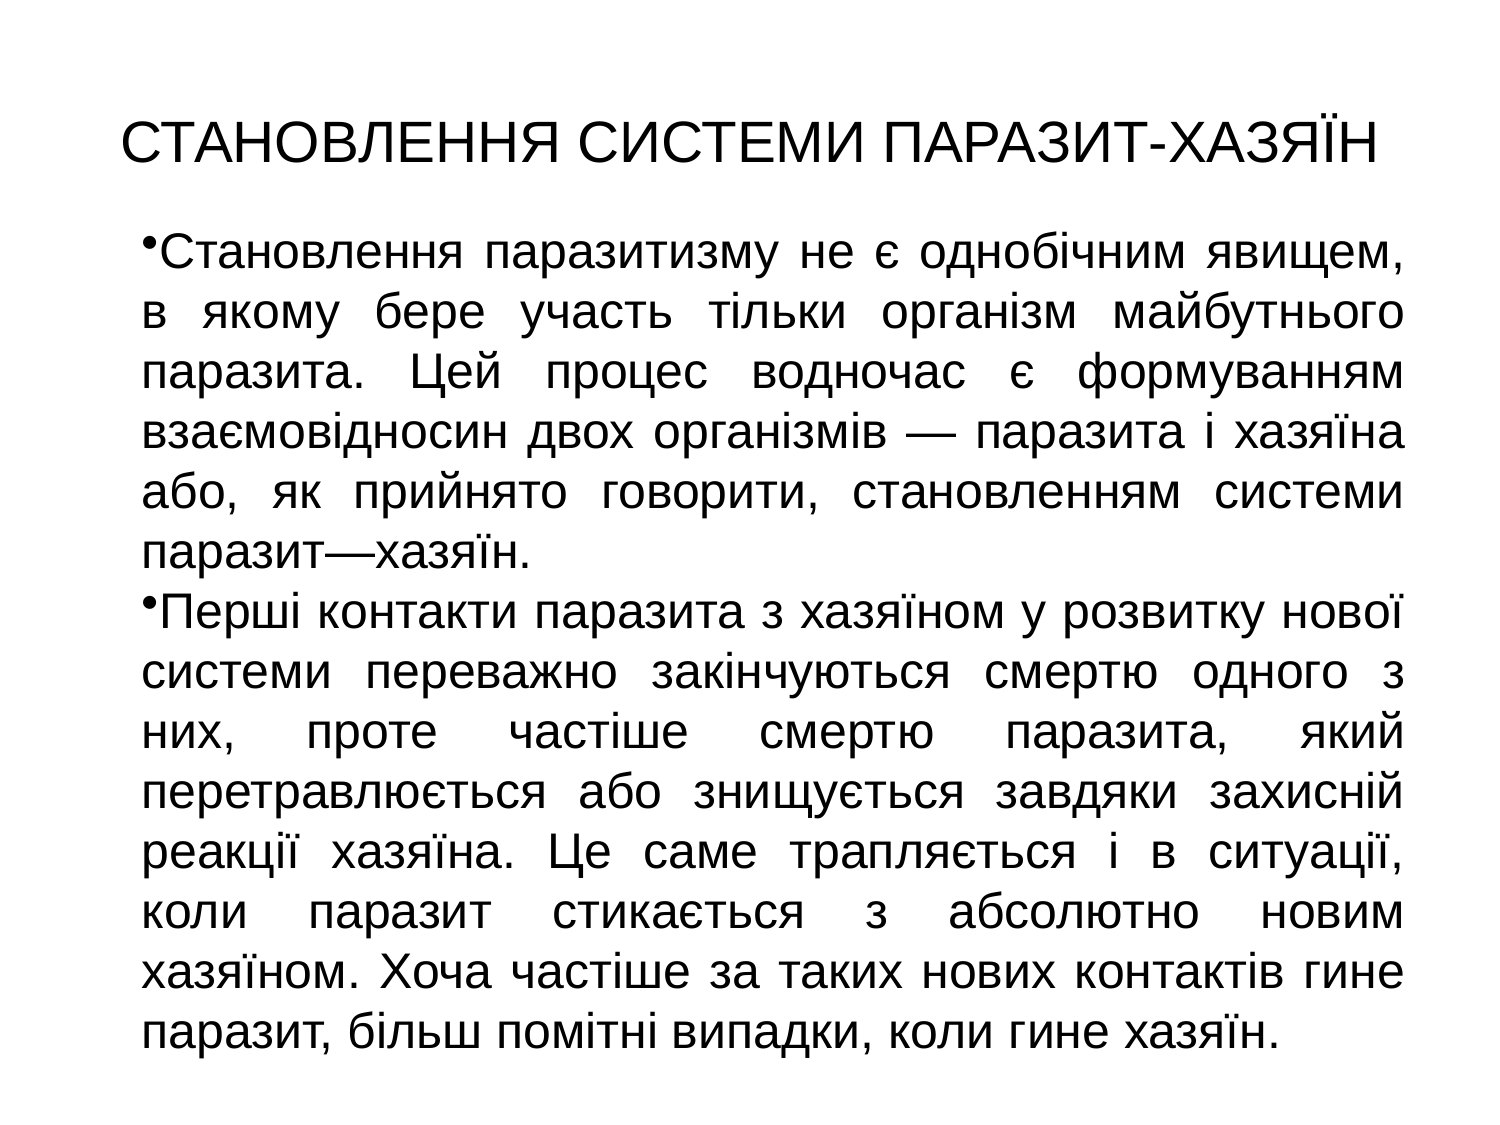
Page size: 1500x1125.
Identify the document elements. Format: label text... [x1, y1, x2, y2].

title СТАНОВЛЕННЯ СИСТЕМИ ПАРАЗИТ-ХАЗЯЇН [75, 45, 1425, 233]
list Становлення паразитизму не є однобічним явищем, в якому бере участь тільки організм майбутнього паразита. Цей процес водночас є формуванням взаємовідносин двох організмів — паразита і хазяїна або, як прийнято говорити, становленням системи паразит—хазяїн. Перші контакти паразита з хазяїном у розвитку нової системи переважно закінчуються смертю одного з них, проте частіше смертю паразита, який перетравлюється або знищується завдяки захисній реакції хазяїна. Це саме трапляється і в ситуації, коли паразит стикається з абсолютно новим хазяїном. Хоча частіше за таких нових контактів гине паразит, більш помітні випадки, коли гине хазяїн. [70, 210, 1421, 1079]
